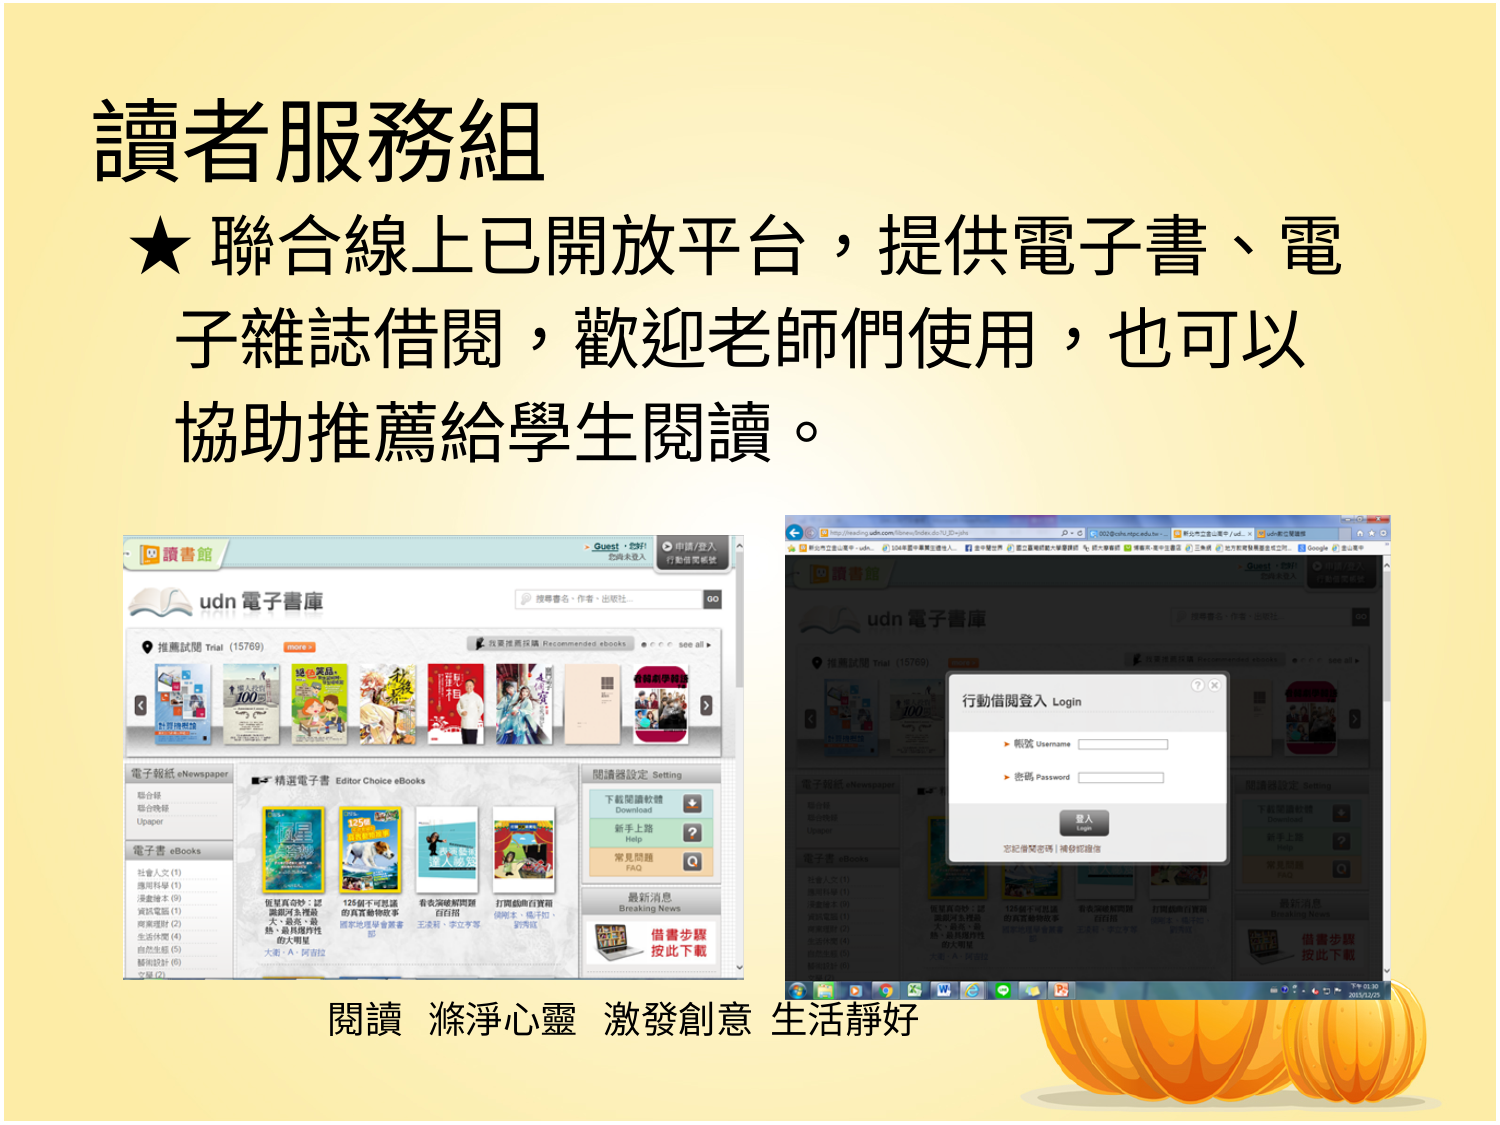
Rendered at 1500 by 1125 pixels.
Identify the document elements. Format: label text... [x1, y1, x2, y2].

text_box 閱讀 滌淨心靈 激發創意 生活靜好 [312, 988, 1034, 1048]
list ★聯合線上已開放平台，提供電子書、電 子雜誌借閱，歡迎老師們使用，也可以 協助推薦給學生閱讀。 [112, 196, 1376, 929]
title 讀者服務組 [75, 45, 1425, 233]
picture [0, 0, 1500, 1125]
